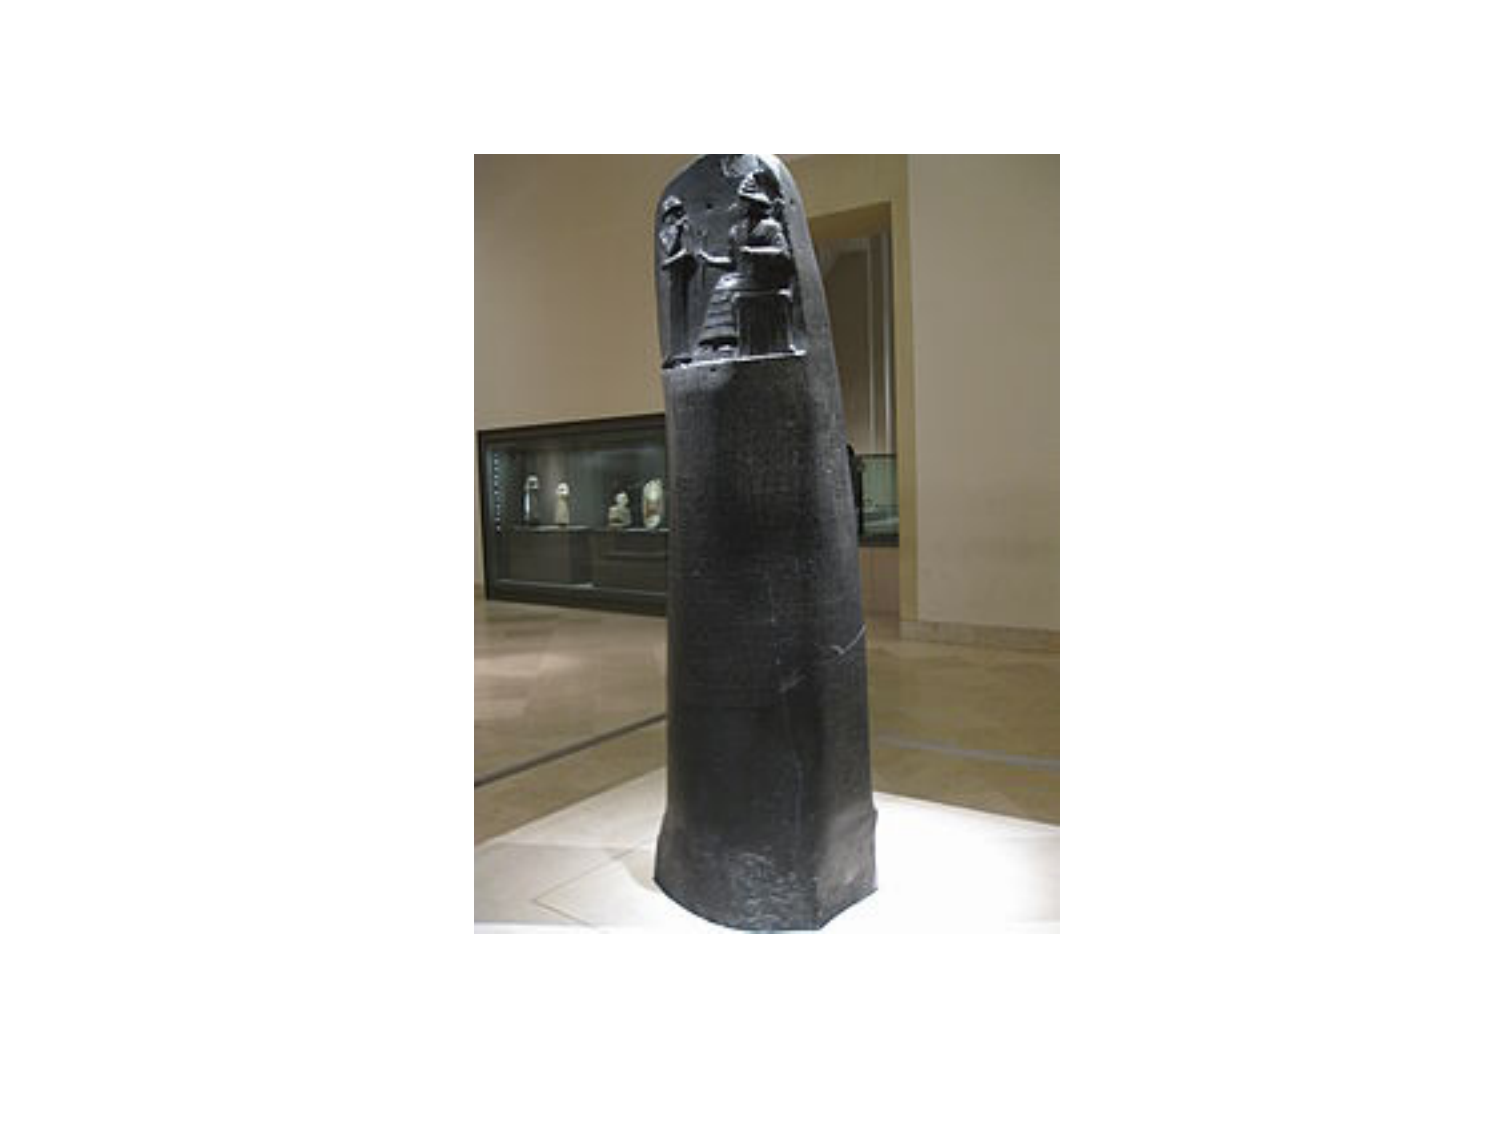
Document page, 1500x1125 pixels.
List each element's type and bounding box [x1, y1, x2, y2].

picture [474, 154, 1060, 934]
